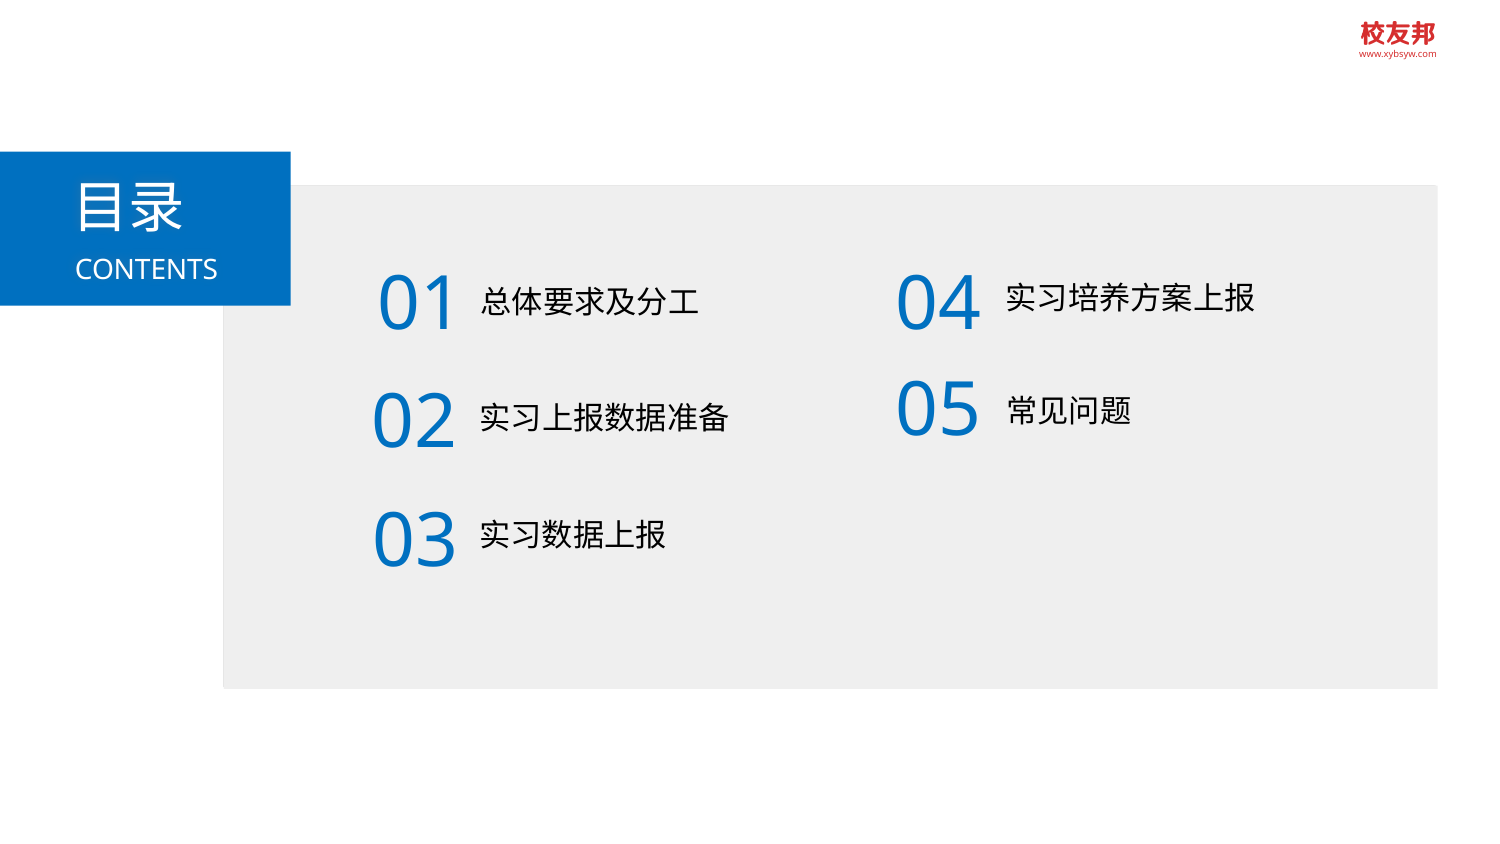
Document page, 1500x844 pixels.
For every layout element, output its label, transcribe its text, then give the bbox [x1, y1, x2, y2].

text_box 实习培养方案上报 [998, 272, 1327, 322]
text_box 02 [356, 364, 473, 470]
text_box 04 [880, 247, 996, 353]
text_box [0, 151, 291, 306]
text_box 目录 [64, 164, 224, 238]
text_box 05 [880, 353, 996, 458]
text_box 03 [357, 484, 474, 589]
text_box 实习数据上报 [474, 509, 822, 559]
text_box [223, 185, 1438, 689]
text_box 常见问题 [998, 385, 1328, 435]
text_box CONTENTS [40, 243, 252, 293]
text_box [1349, 21, 1447, 67]
text_box 总体要求及分工 [478, 276, 813, 326]
text_box 01 [362, 247, 478, 353]
text_box 实习上报数据准备 [473, 393, 740, 442]
